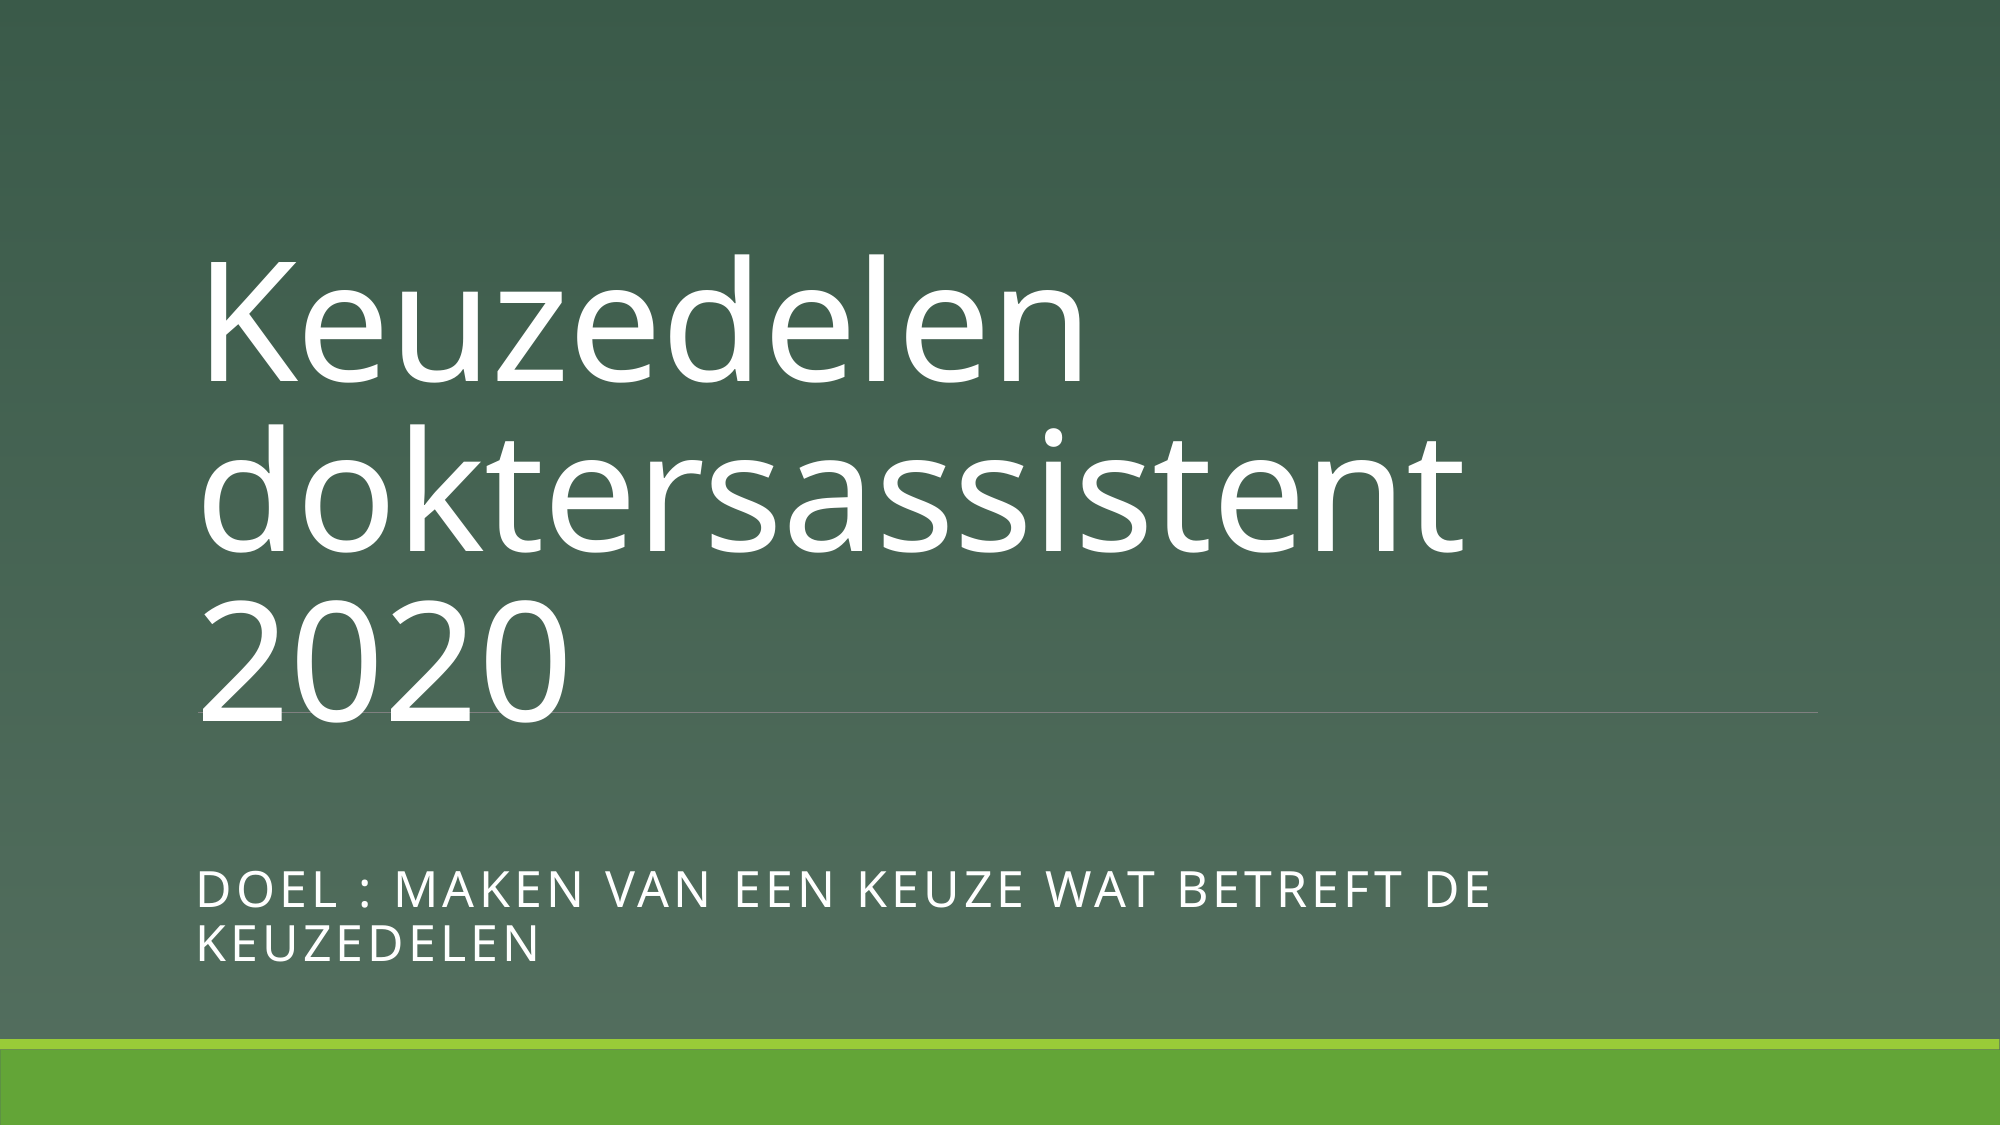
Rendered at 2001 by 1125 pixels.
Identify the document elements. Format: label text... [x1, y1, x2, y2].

title Keuzedelen doktersassistent 2020 [180, 124, 1830, 763]
subtitle Doel : maken van een keuze wat betreft de keuzedelen [180, 857, 1831, 1045]
